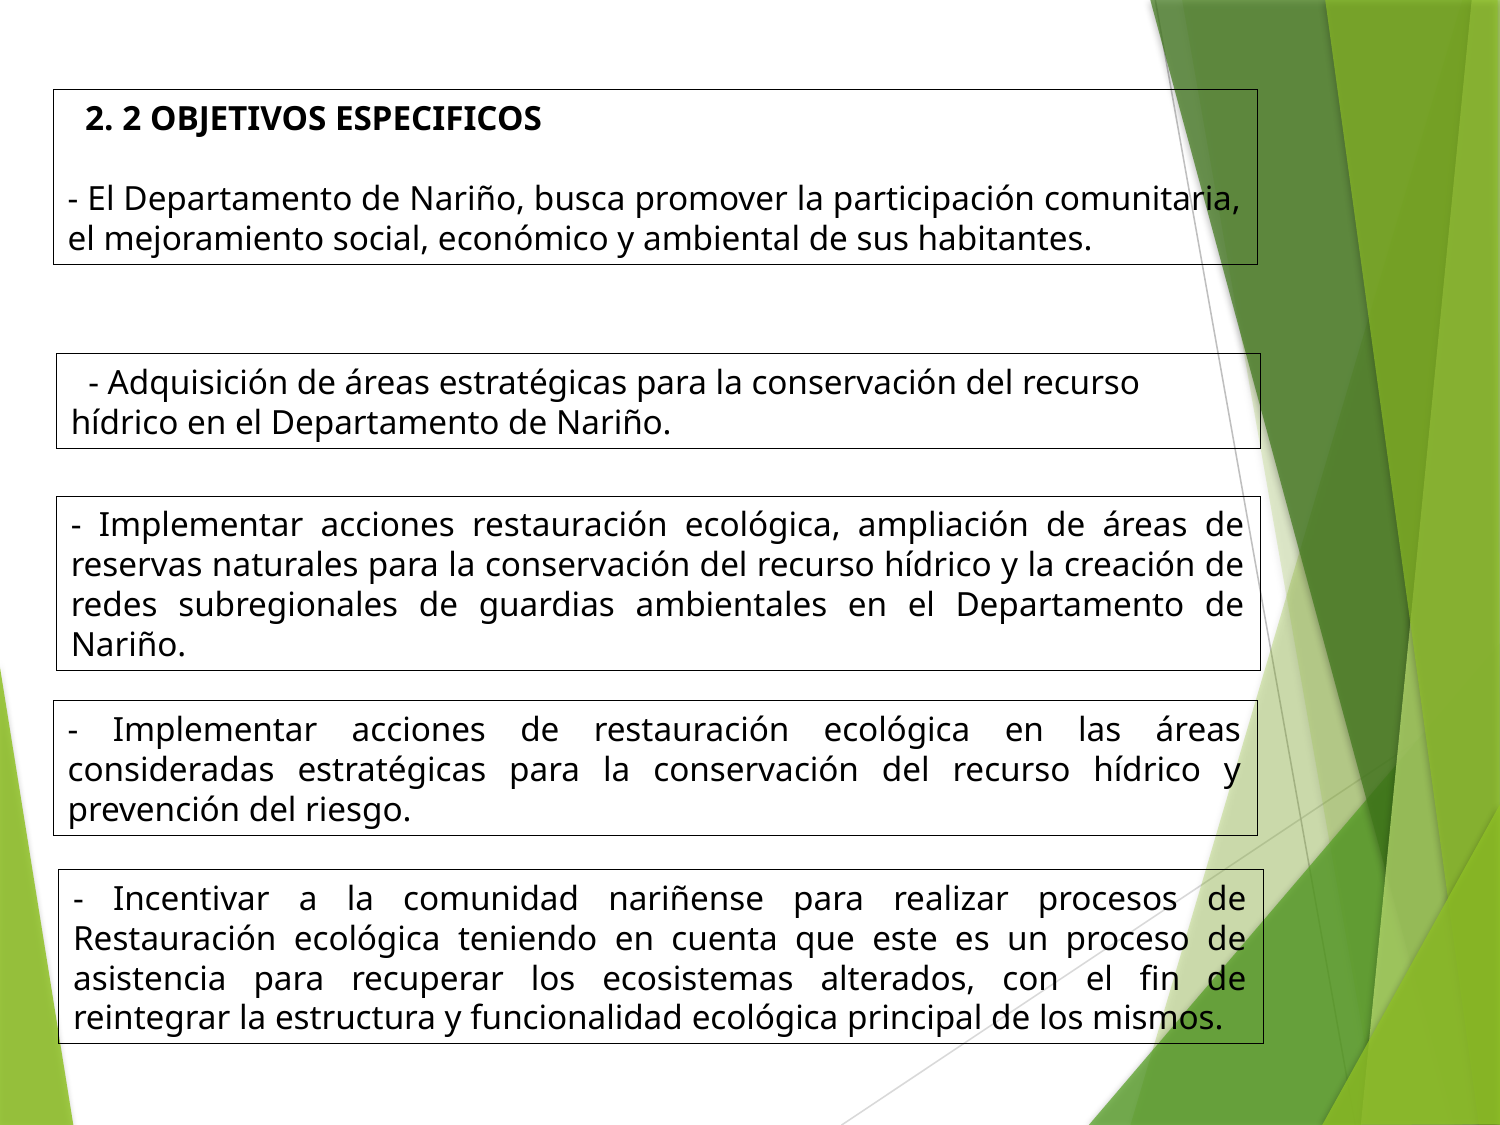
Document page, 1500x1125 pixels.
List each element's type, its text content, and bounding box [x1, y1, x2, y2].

text_box - Implementar acciones de restauración ecológica en las áreas consideradas estratégicas para la conservación del recurso hídrico y prevención del riesgo. [53, 700, 1258, 836]
text_box - Adquisición de áreas estratégicas para la conservación del recurso hídrico en el Departamento de Nariño. [56, 353, 1261, 449]
text_box 2. 2 OBJETIVOS ESPECIFICOS - El Departamento de Nariño, busca promover la participación comunitaria, el mejoramiento social, económico y ambiental de sus habitantes. [53, 89, 1258, 265]
text_box - Incentivar a la comunidad nariñense para realizar procesos de Restauración ecológica teniendo en cuenta que este es un proceso de asistencia para recuperar los ecosistemas alterados, con el fin de reintegrar la estructura y funcionalidad ecológica principal de los mismos. [58, 869, 1264, 1044]
text_box - Implementar acciones restauración ecológica, ampliación de áreas de reservas naturales para la conservación del recurso hídrico y la creación de redes subregionales de guardias ambientales en el Departamento de Nariño. [56, 496, 1261, 671]
